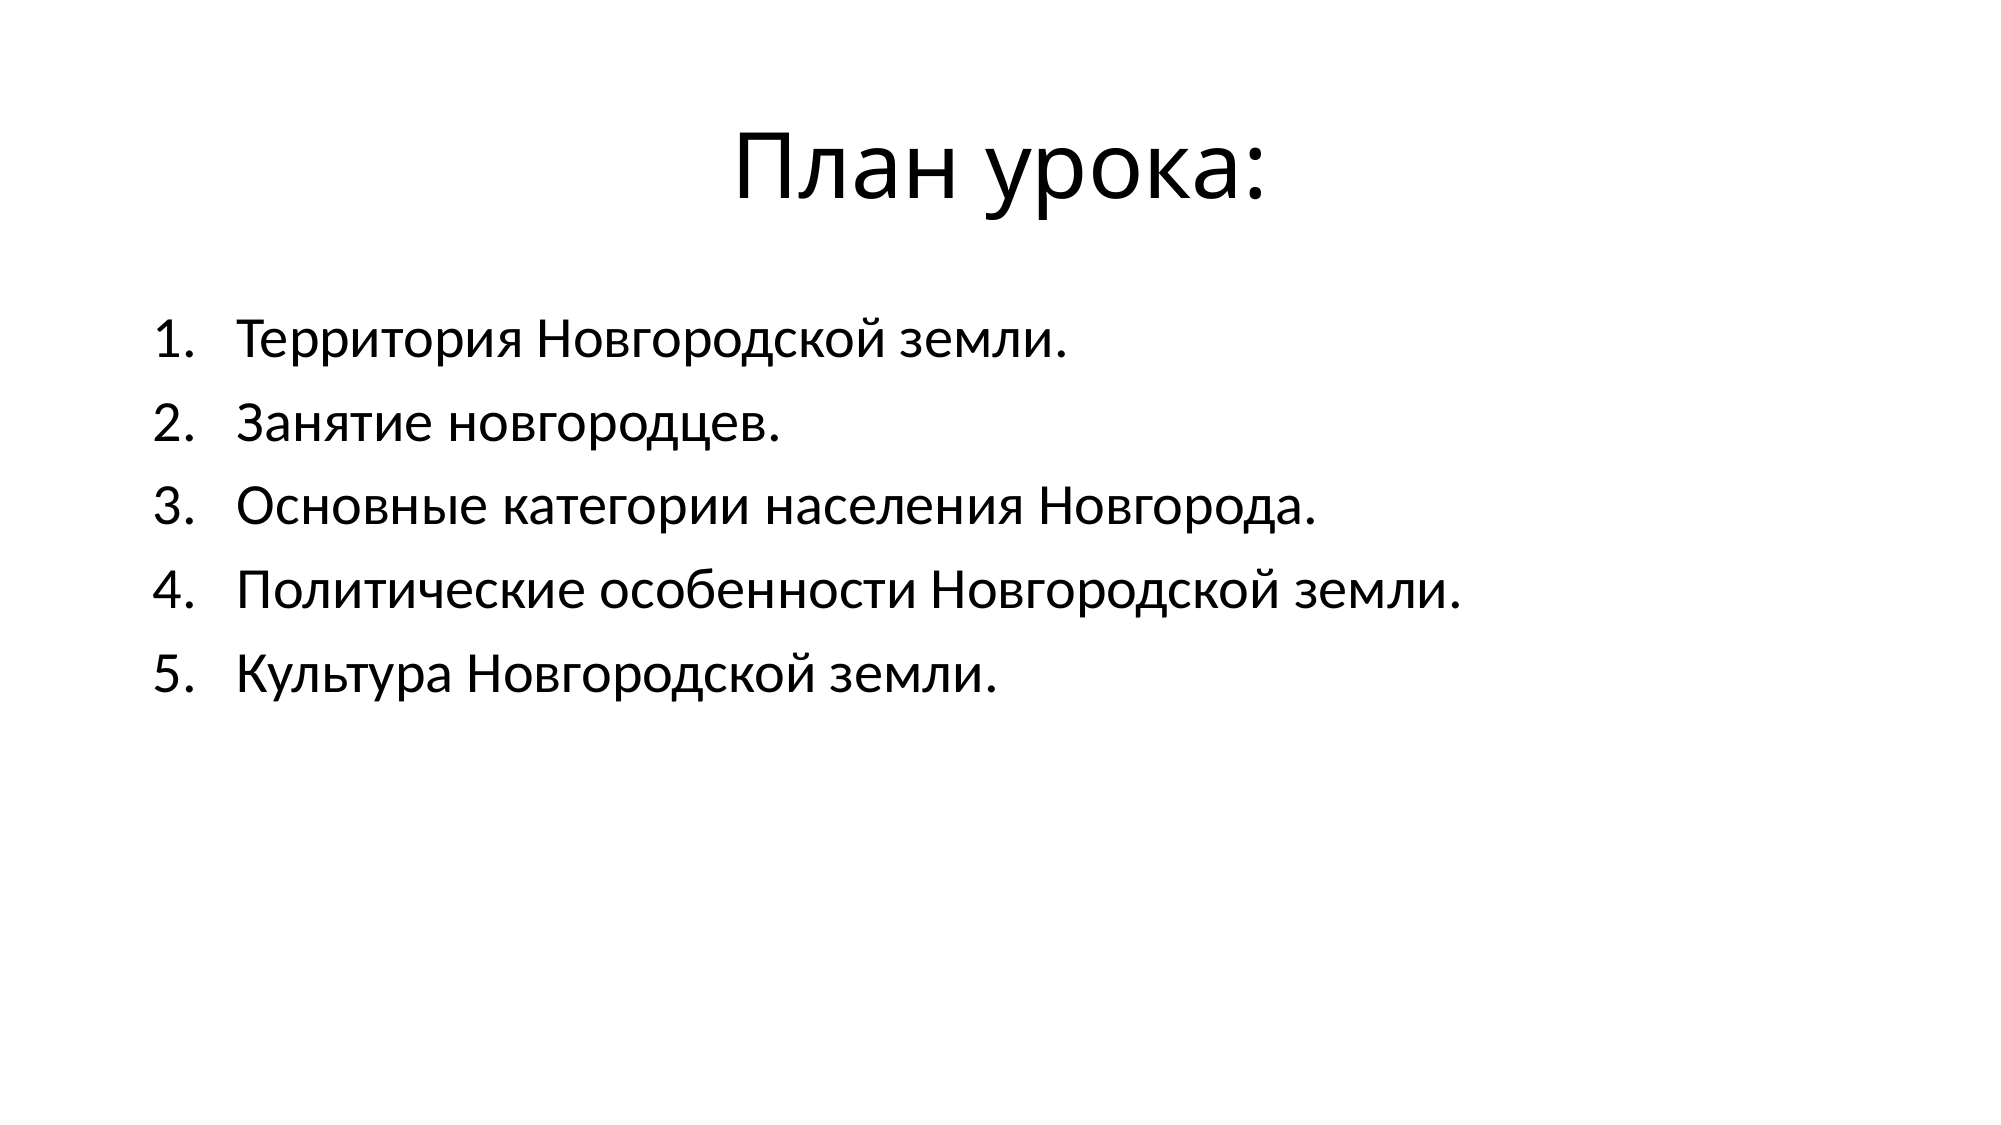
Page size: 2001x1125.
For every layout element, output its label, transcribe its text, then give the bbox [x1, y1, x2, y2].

title План урока: [137, 59, 1863, 278]
list Территория Новгородской земли. Занятие новгородцев. Основные категории населения Новгорода. Политические особенности Новгородской земли. Культура Новгородской земли. [137, 299, 1863, 1014]
